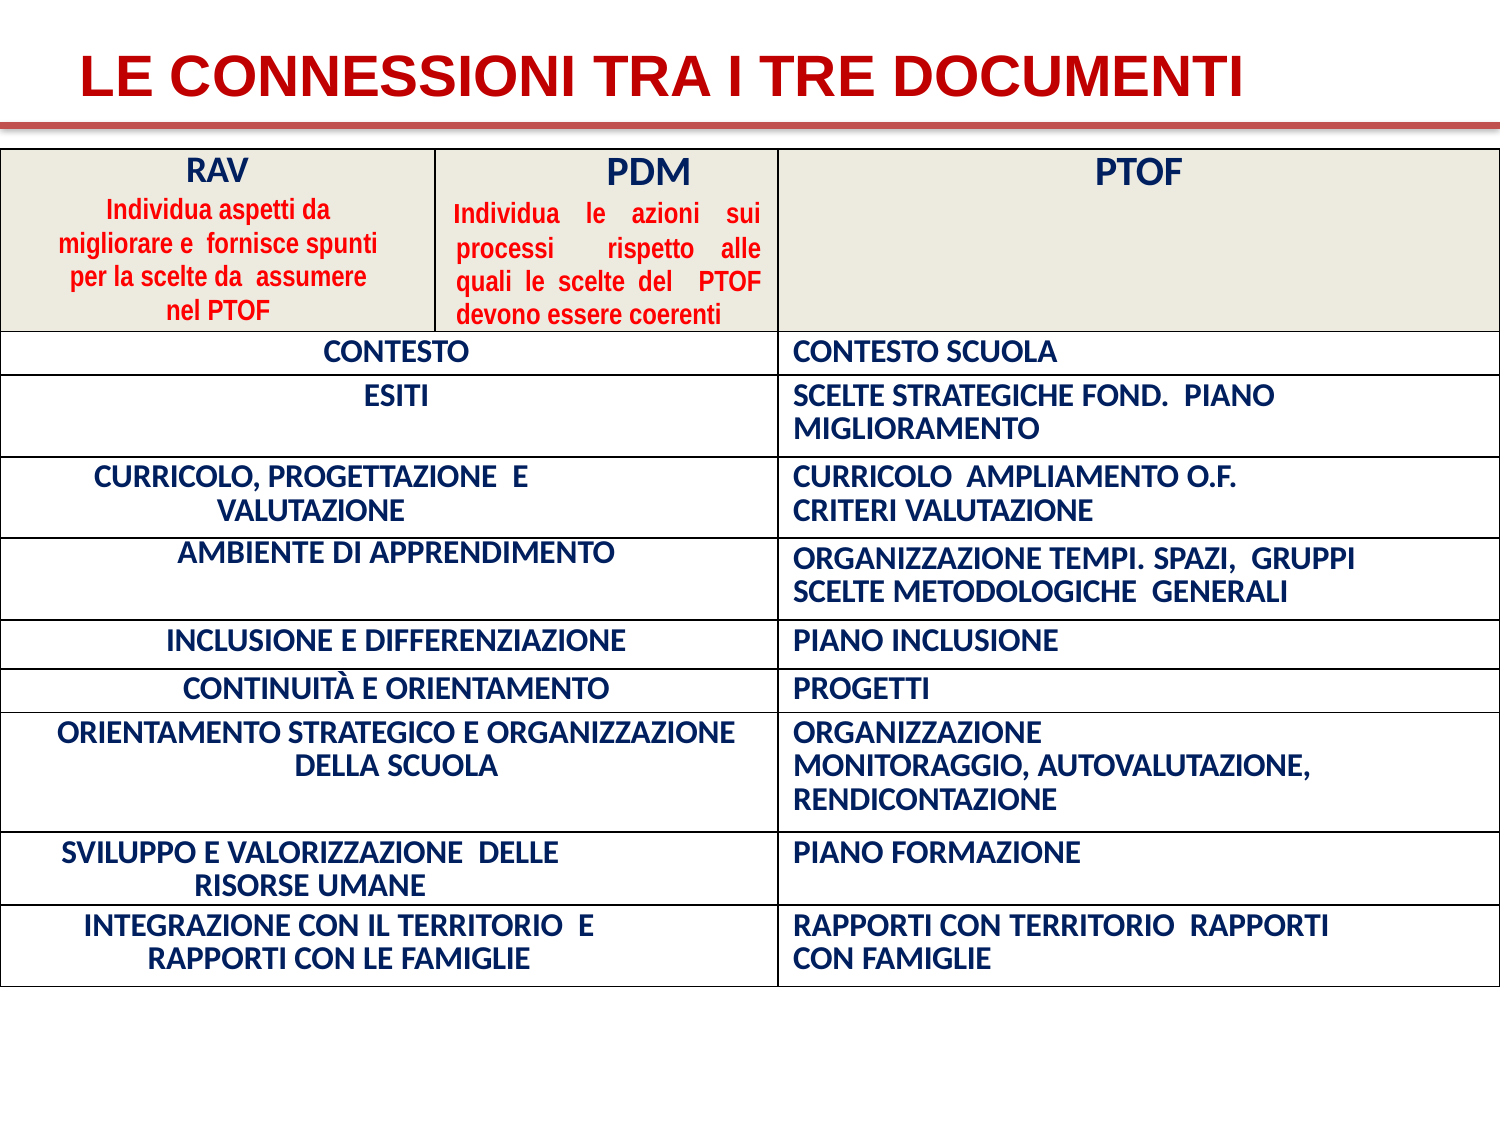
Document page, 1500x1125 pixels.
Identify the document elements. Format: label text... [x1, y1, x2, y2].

table_cell CURRICOLO, PROGETTAZIONE E VALUTAZIONE [1, 458, 777, 537]
table_cell SVILUPPO E VALORIZZAZIONE DELLE RISORSE UMANE [1, 833, 777, 904]
table_cell ORGANIZZAZIONE MONITORAGGIO, AUTOVALUTAZIONE, RENDICONTAZIONE [779, 713, 1499, 831]
table_cell SCELTE STRATEGICHE FOND. PIANO MIGLIORAMENTO [779, 376, 1499, 456]
table_cell RAPPORTI CON TERRITORIO RAPPORTI CON FAMIGLIE [779, 906, 1499, 986]
table_cell PROGETTI [779, 670, 1499, 712]
table_cell CURRICOLO AMPLIAMENTO O.F. CRITERI VALUTAZIONE [779, 458, 1499, 537]
table_cell CONTINUITÀ E ORIENTAMENTO [1, 670, 777, 712]
table_cell CONTESTO [1, 332, 777, 374]
text_box LE CONNESSIONI TRA I TRE DOCUMENTI [64, 30, 1388, 116]
table_cell AMBIENTE DI APPRENDIMENTO [1, 539, 777, 619]
table_cell PIANO INCLUSIONE [779, 621, 1499, 668]
table_cell PIANO FORMAZIONE [779, 833, 1499, 904]
table_cell ORIENTAMENTO STRATEGICO E ORGANIZZAZIONE DELLA SCUOLA [1, 713, 777, 831]
table_header PDM Individua le azioni sui processi rispetto alle quali le scelte del PTOF devono essere coerenti [436, 150, 777, 331]
table_header RAV Individua aspetti da migliorare e fornisce spunti per la scelte da assumere nel PTOF [1, 150, 434, 331]
table_cell ORGANIZZAZIONE TEMPI. SPAZI, GRUPPI SCELTE METODOLOGICHE GENERALI [779, 539, 1499, 619]
table_cell INCLUSIONE E DIFFERENZIAZIONE [1, 621, 777, 668]
table_header PTOF [779, 150, 1499, 331]
table_cell INTEGRAZIONE CON IL TERRITORIO E RAPPORTI CON LE FAMIGLIE [1, 906, 777, 986]
table_cell CONTESTO SCUOLA [779, 332, 1499, 374]
table_cell ESITI [1, 376, 777, 456]
